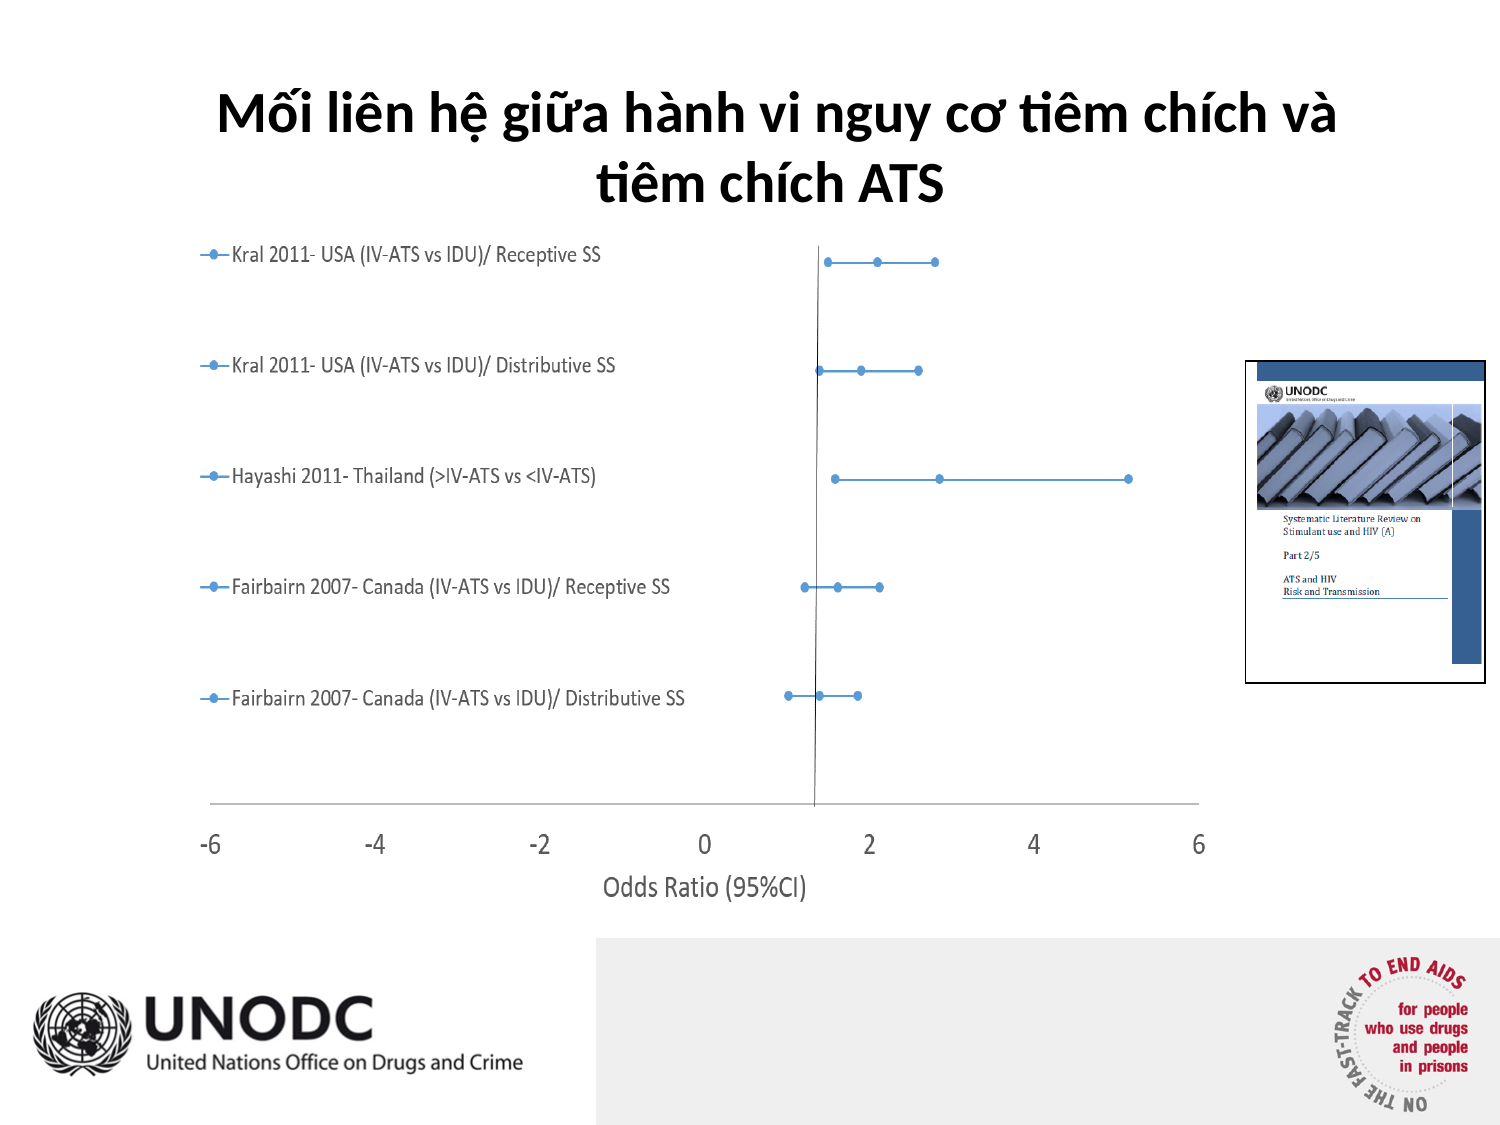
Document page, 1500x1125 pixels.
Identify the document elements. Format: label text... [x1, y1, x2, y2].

picture [170, 54, 1485, 929]
picture [596, 938, 1500, 1125]
text_box Mối liên hệ giữa hành vi nguy cơ tiêm chích và tiêm chích ATS [1288, 66, 1363, 221]
picture [29, 988, 527, 1081]
